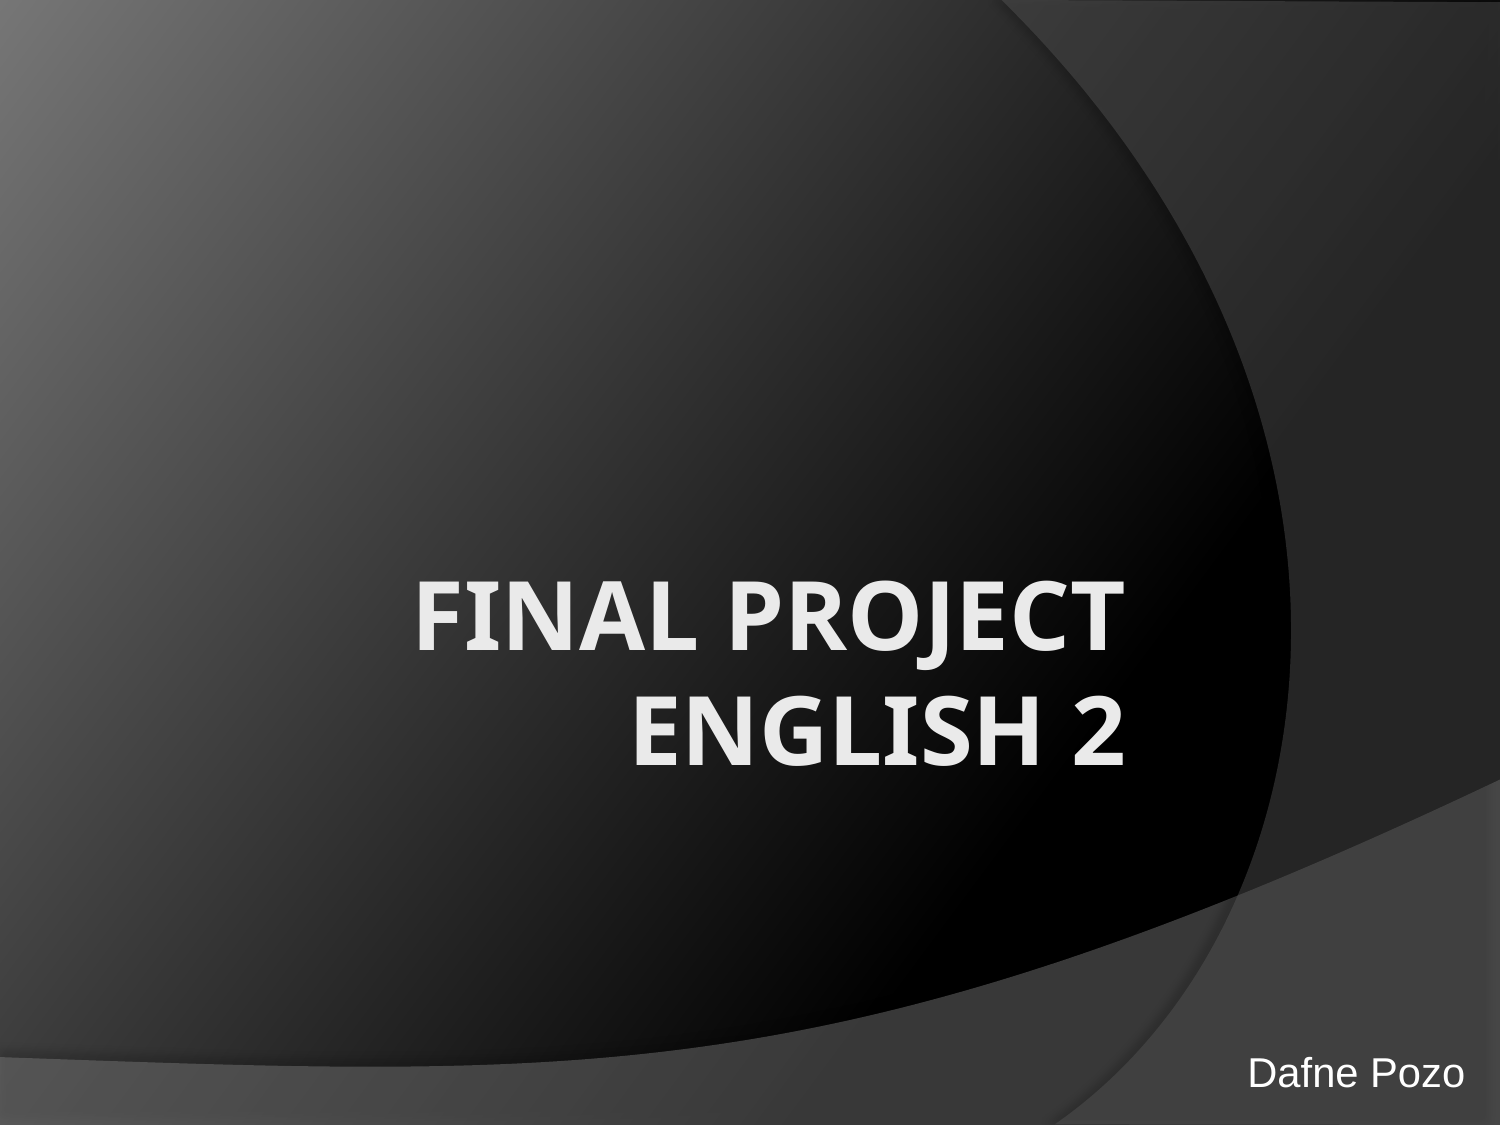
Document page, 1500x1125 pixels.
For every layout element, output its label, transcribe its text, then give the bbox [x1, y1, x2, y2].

title FINAL PROJECT English 2 [70, 547, 1134, 925]
subtitle Dafne Pozo [410, 808, 1474, 1097]
